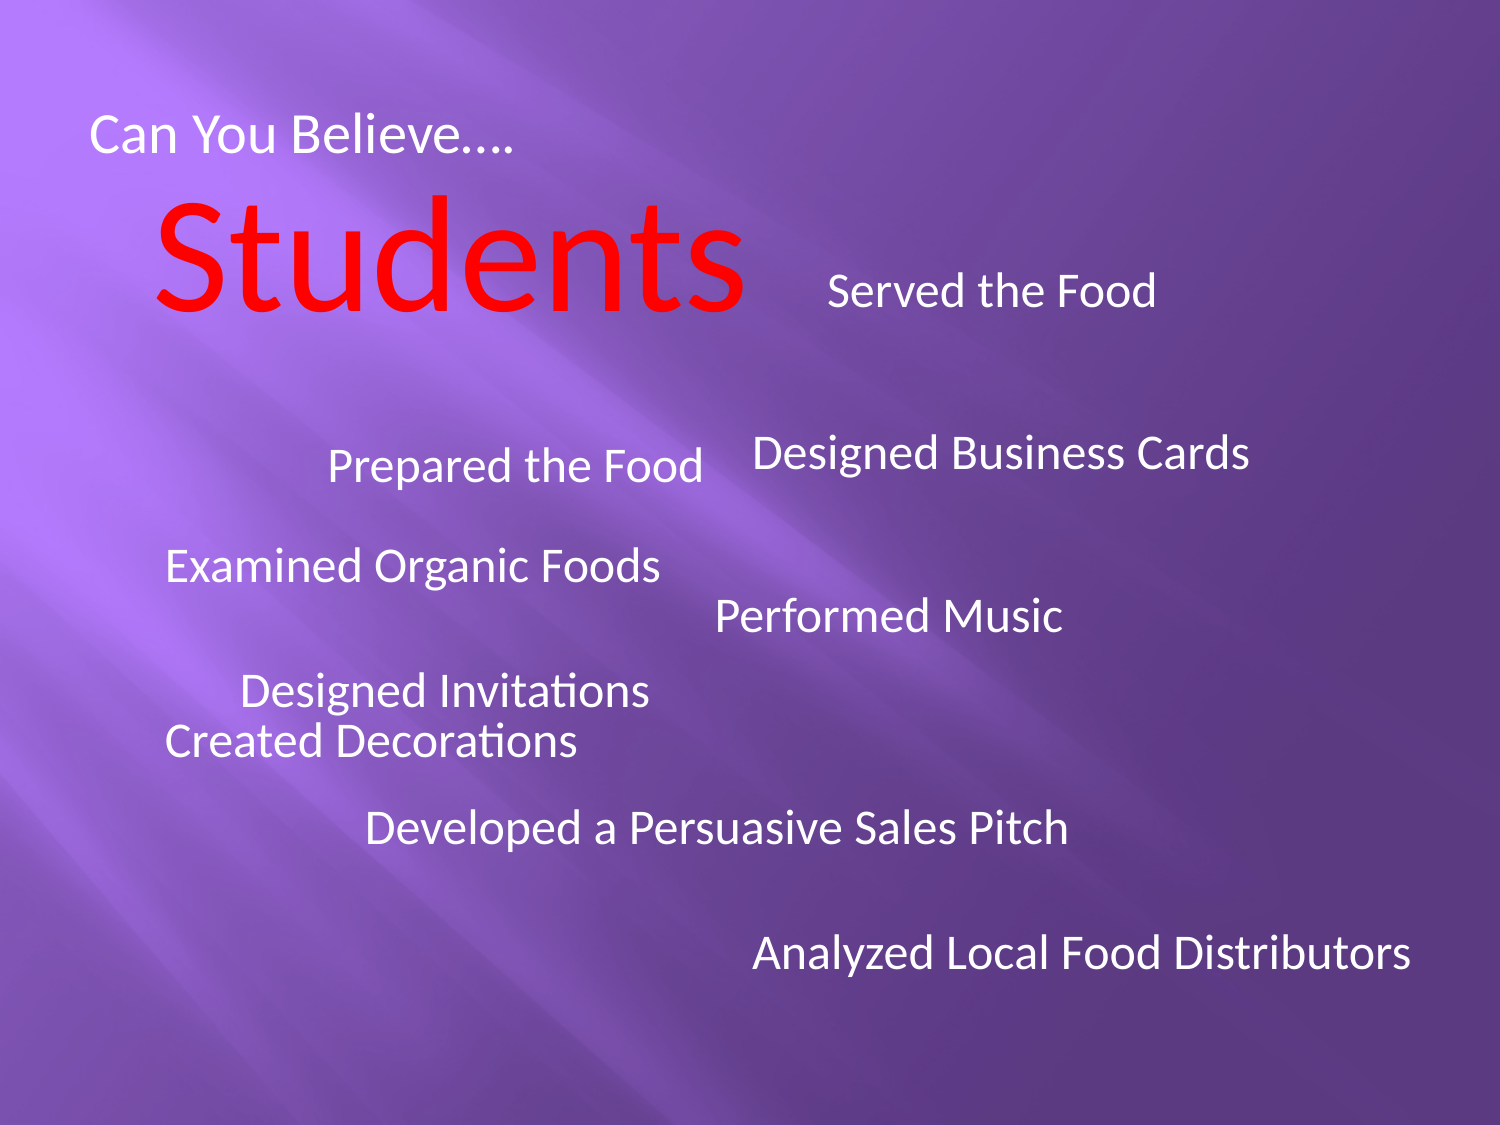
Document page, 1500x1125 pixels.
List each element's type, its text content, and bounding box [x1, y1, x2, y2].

text_box Served the Food [812, 249, 1500, 325]
text_box Analyzed Local Food Distributors [737, 912, 1500, 988]
text_box Created Decorations [149, 699, 913, 775]
text_box Prepared the Food [312, 424, 1075, 500]
text_box Can You Believe…. [74, 87, 663, 173]
text_box Students [137, 137, 975, 353]
text_box Developed a Persuasive Sales Pitch [349, 787, 1113, 863]
text_box Performed Music [699, 574, 1463, 650]
text_box Designed Business Cards [737, 412, 1500, 488]
text_box Designed Invitations [224, 649, 988, 725]
text_box Examined Organic Foods [149, 524, 913, 600]
